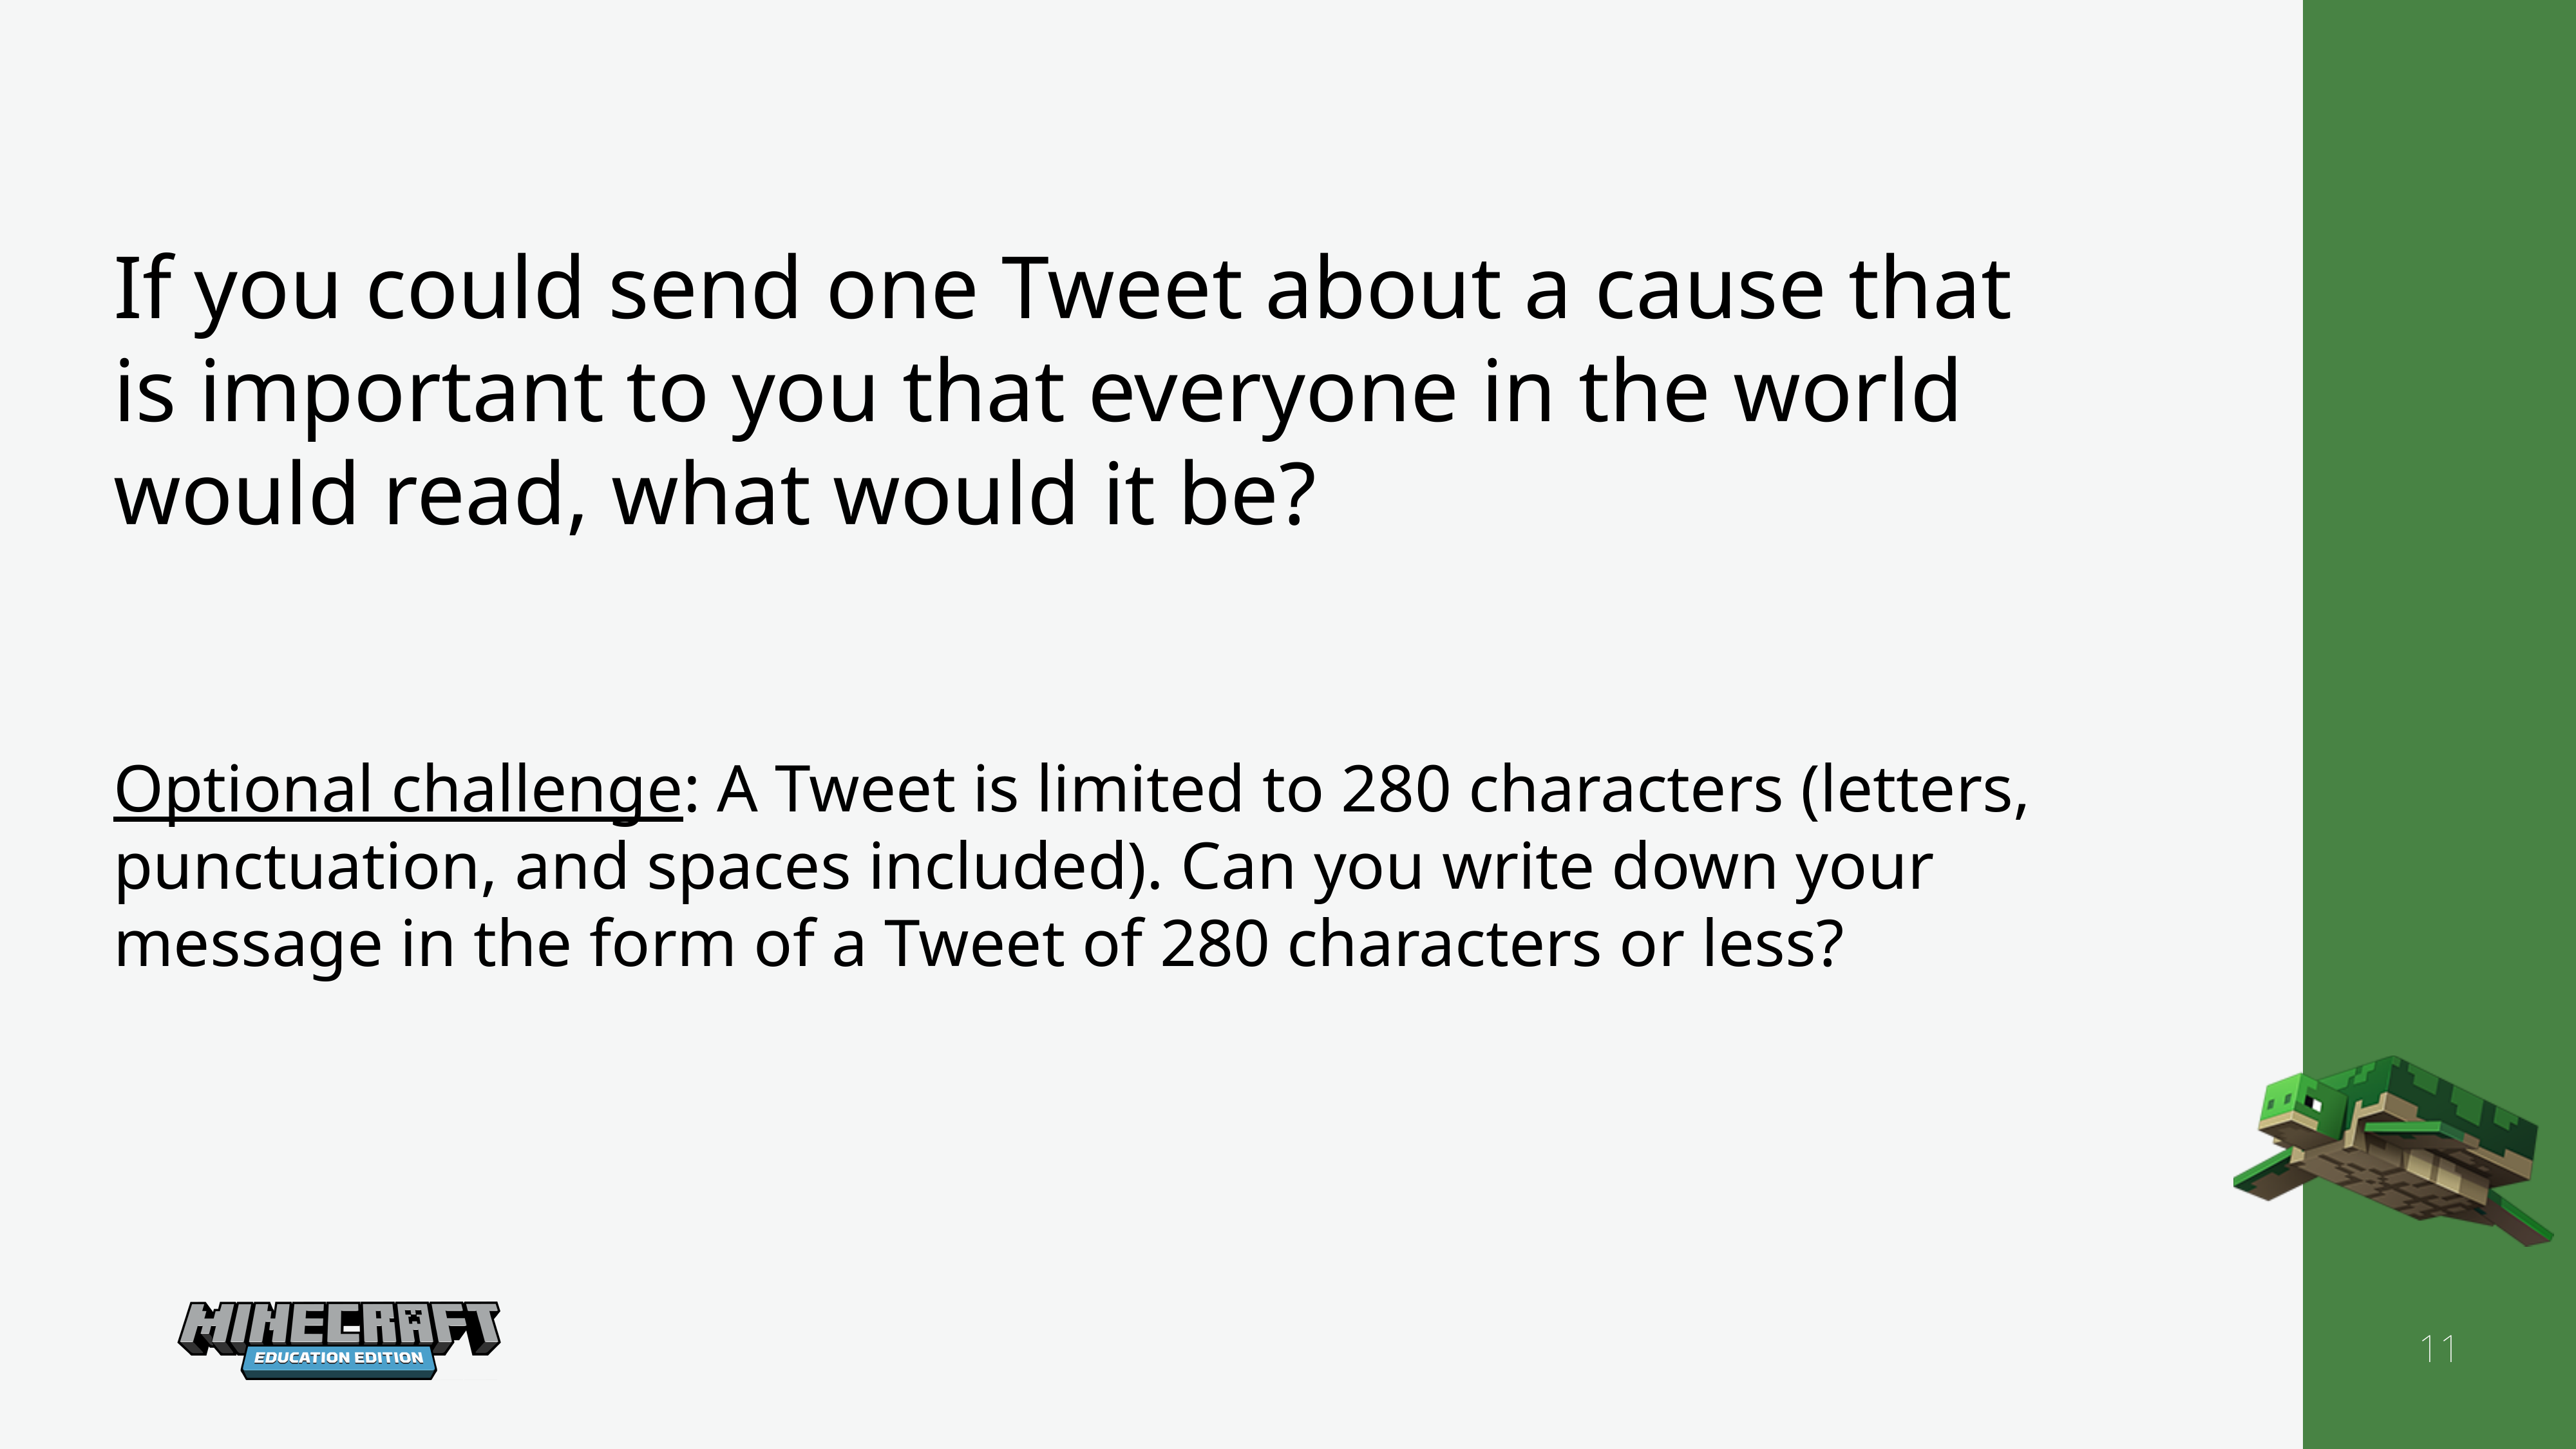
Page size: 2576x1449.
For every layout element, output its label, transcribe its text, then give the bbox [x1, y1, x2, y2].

list If you could send one Tweet about a cause that is important to you that everyone in the world would read, what would it be? Optional challenge: A Tweet is limited to 280 characters (letters, punctuation, and spaces included). Can you write down your message in the form of a Tweet of 280 characters or less? [86, 205, 2105, 1215]
picture [177, 1302, 501, 1380]
slide_number 11 [2391, 1298, 2489, 1403]
picture [2233, 1056, 2554, 1247]
